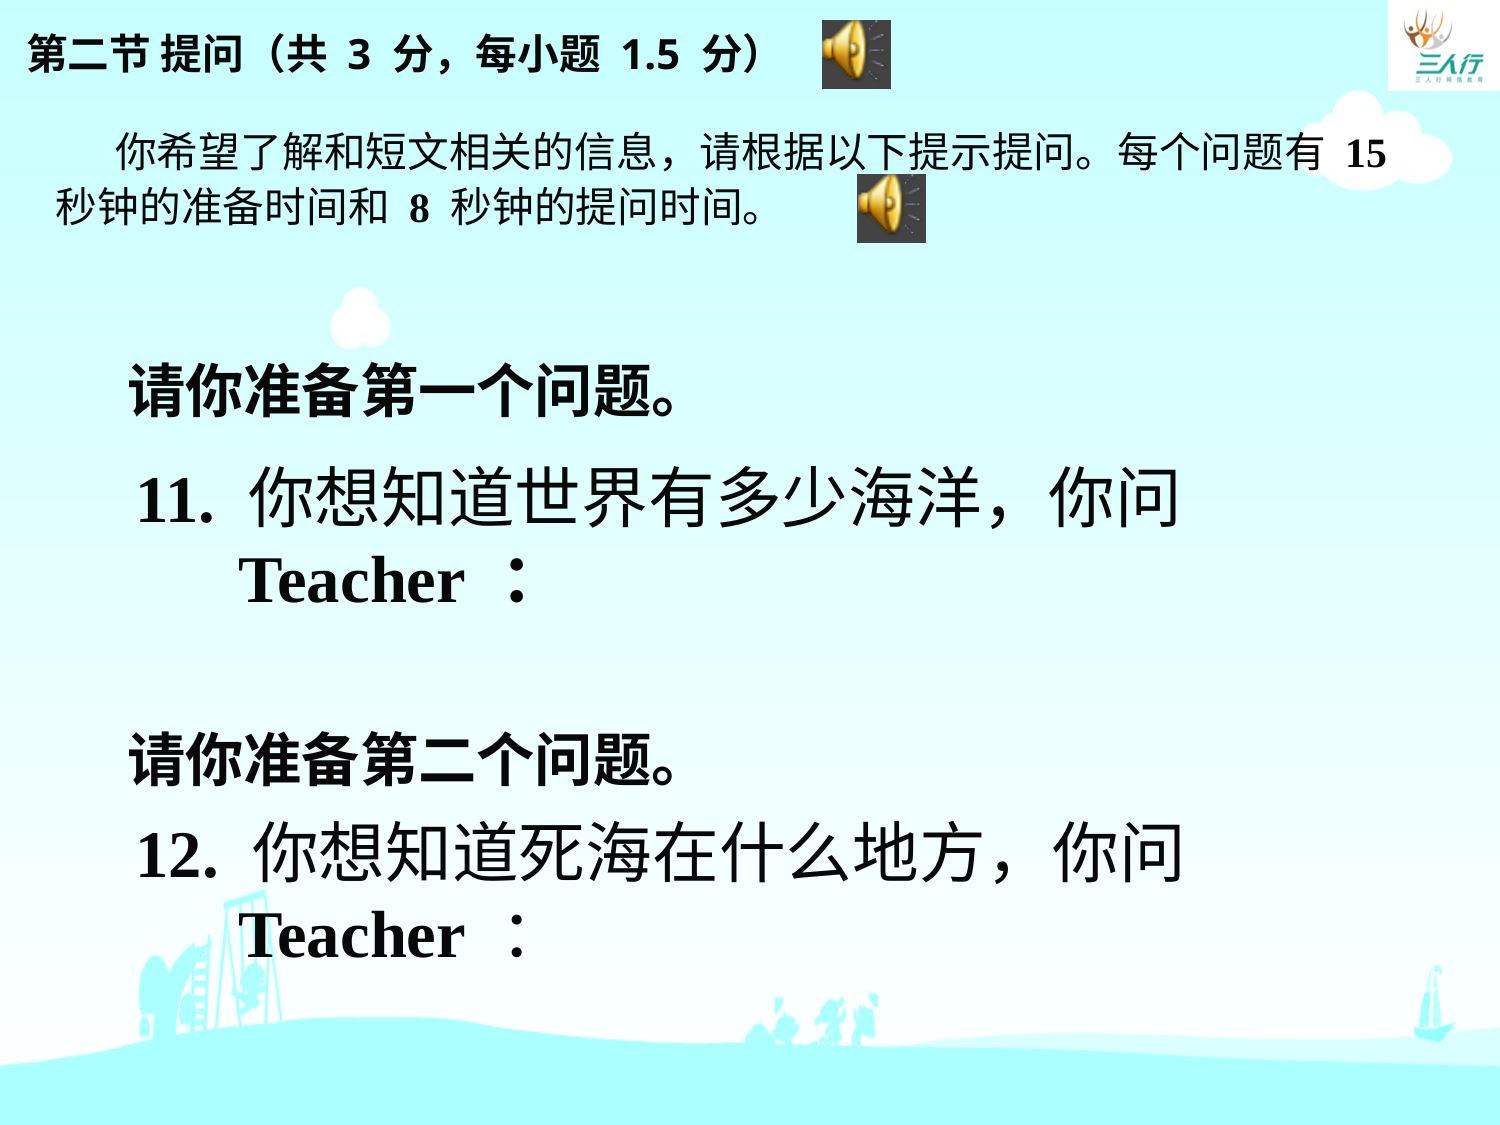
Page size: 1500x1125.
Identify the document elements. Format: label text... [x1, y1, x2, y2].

text_box 第二节 提问（共 3 分，每小题 1.5 分） [11, 10, 874, 82]
text_box 你希望了解和短文相关的信息，请根据以下提示提问。每个问题有 15 秒钟的准备时间和 8 秒钟的提问时间。 [41, 113, 1424, 244]
picture [1387, 0, 1500, 91]
picture [820, 18, 892, 90]
text_box 12. 你想知道死海在什么地方，你问Teacher ： [135, 810, 1376, 976]
text_box 11. 你想知道世界有多少海洋，你问 Teacher ： [135, 456, 1376, 634]
text_box 请你准备第一个问题。 [112, 338, 1105, 433]
text_box 请你准备第二个问题。 [112, 716, 774, 811]
picture [856, 172, 928, 244]
